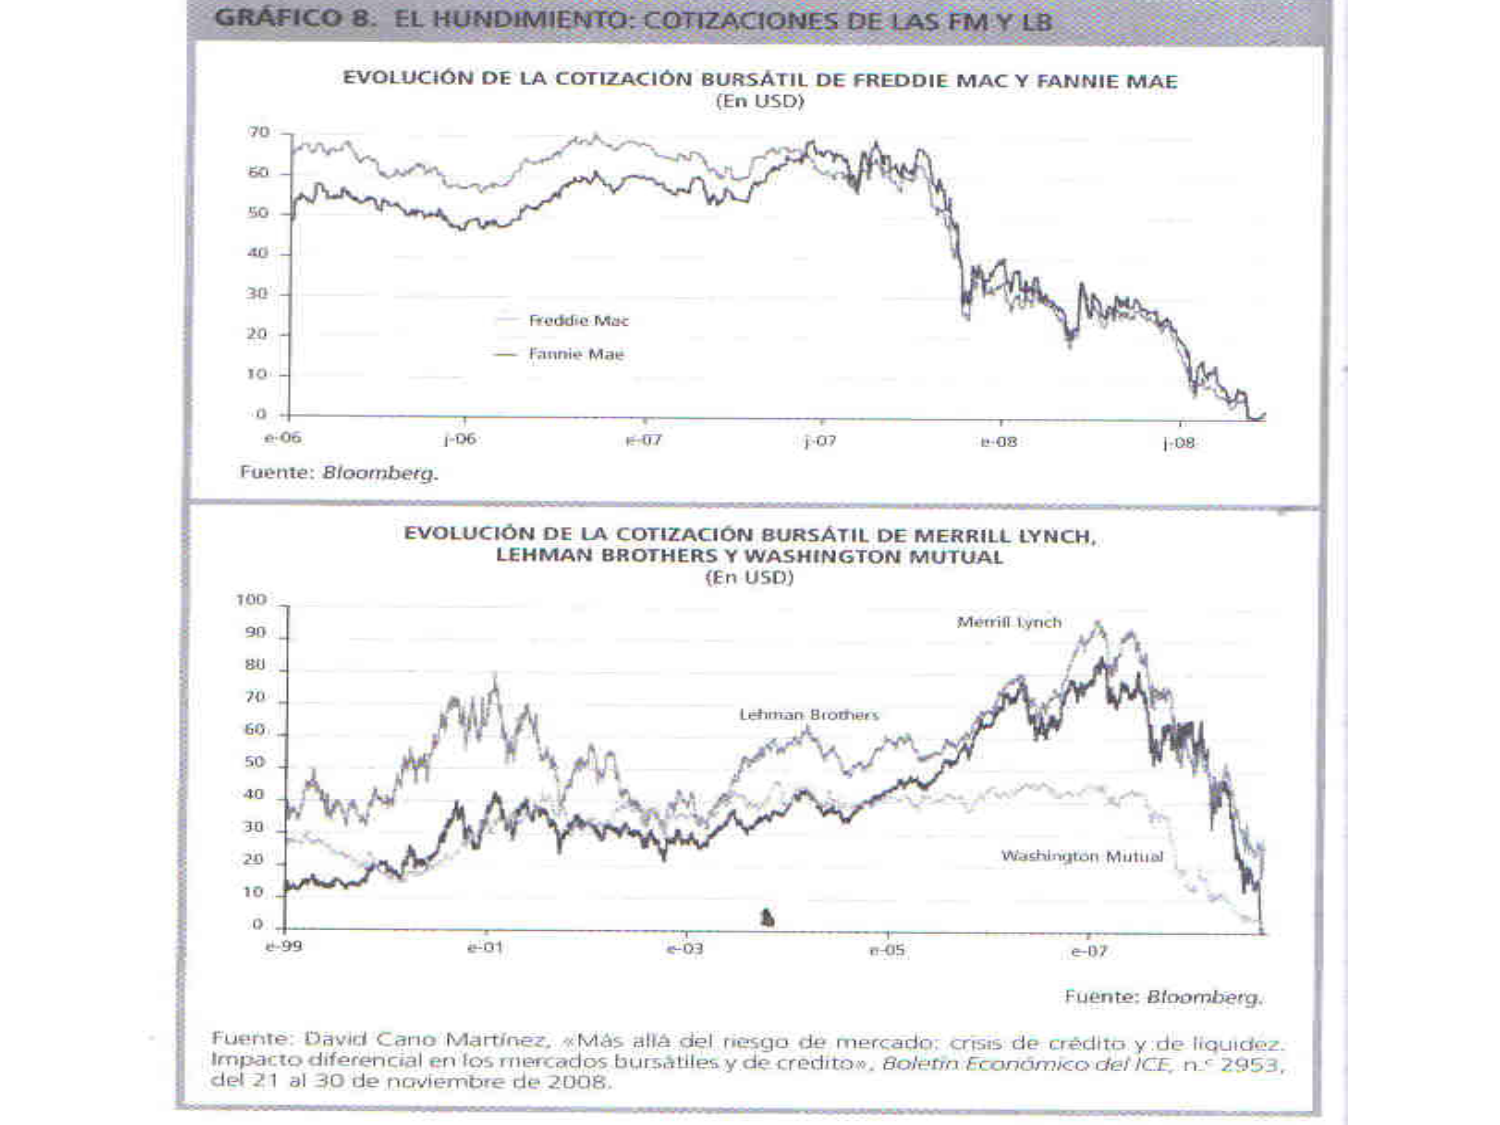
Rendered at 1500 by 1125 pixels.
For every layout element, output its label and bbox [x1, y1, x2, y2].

picture [128, 0, 1348, 1125]
